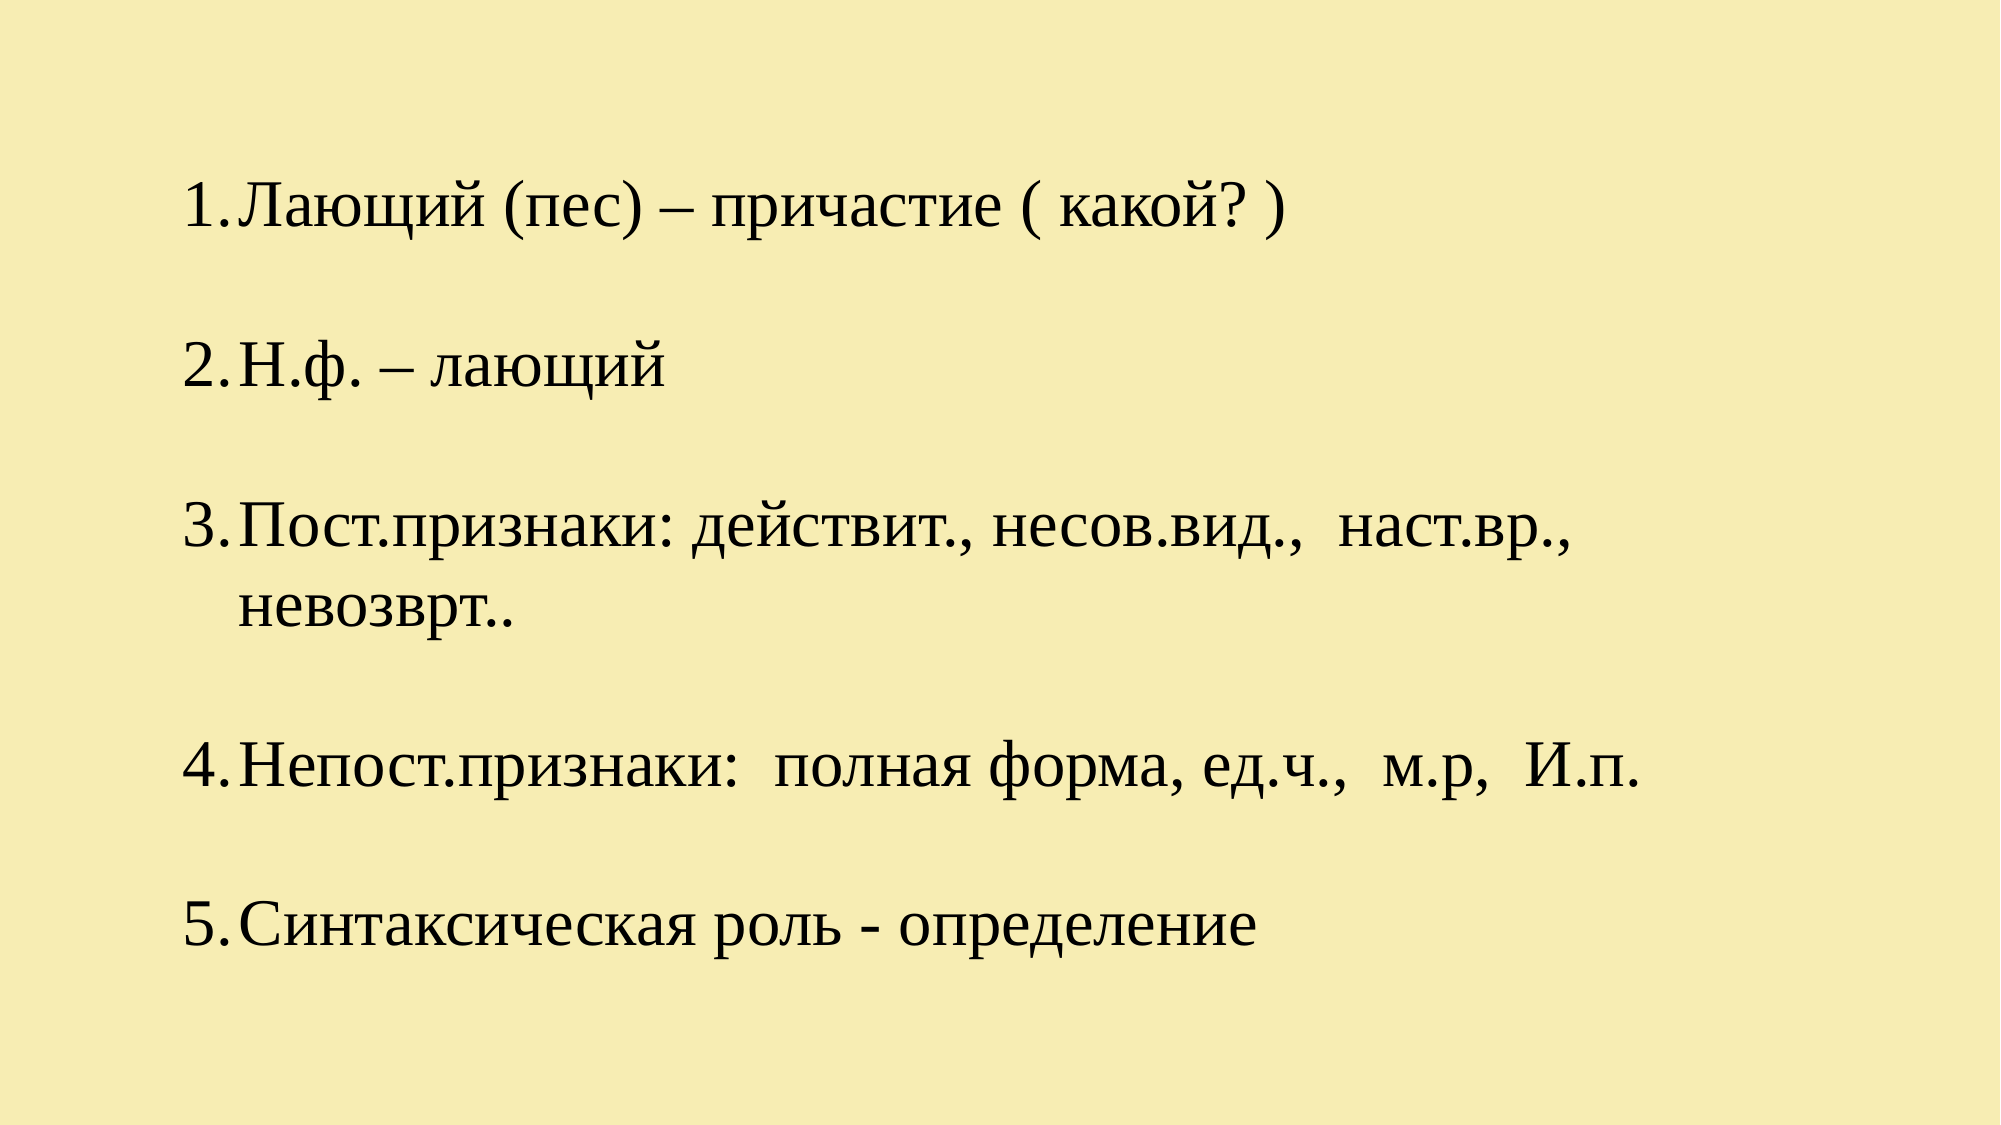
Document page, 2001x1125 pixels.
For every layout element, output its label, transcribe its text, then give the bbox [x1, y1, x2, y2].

text_box Лающий (пес) – причастие ( какой? ) Н.ф. – лающий Пост.признаки: действит., несов.вид., наст.вр., невозврт.. Непост.признаки: полная форма, ед.ч., м.р, И.п. Синтаксическая роль - определение [167, 152, 1854, 967]
